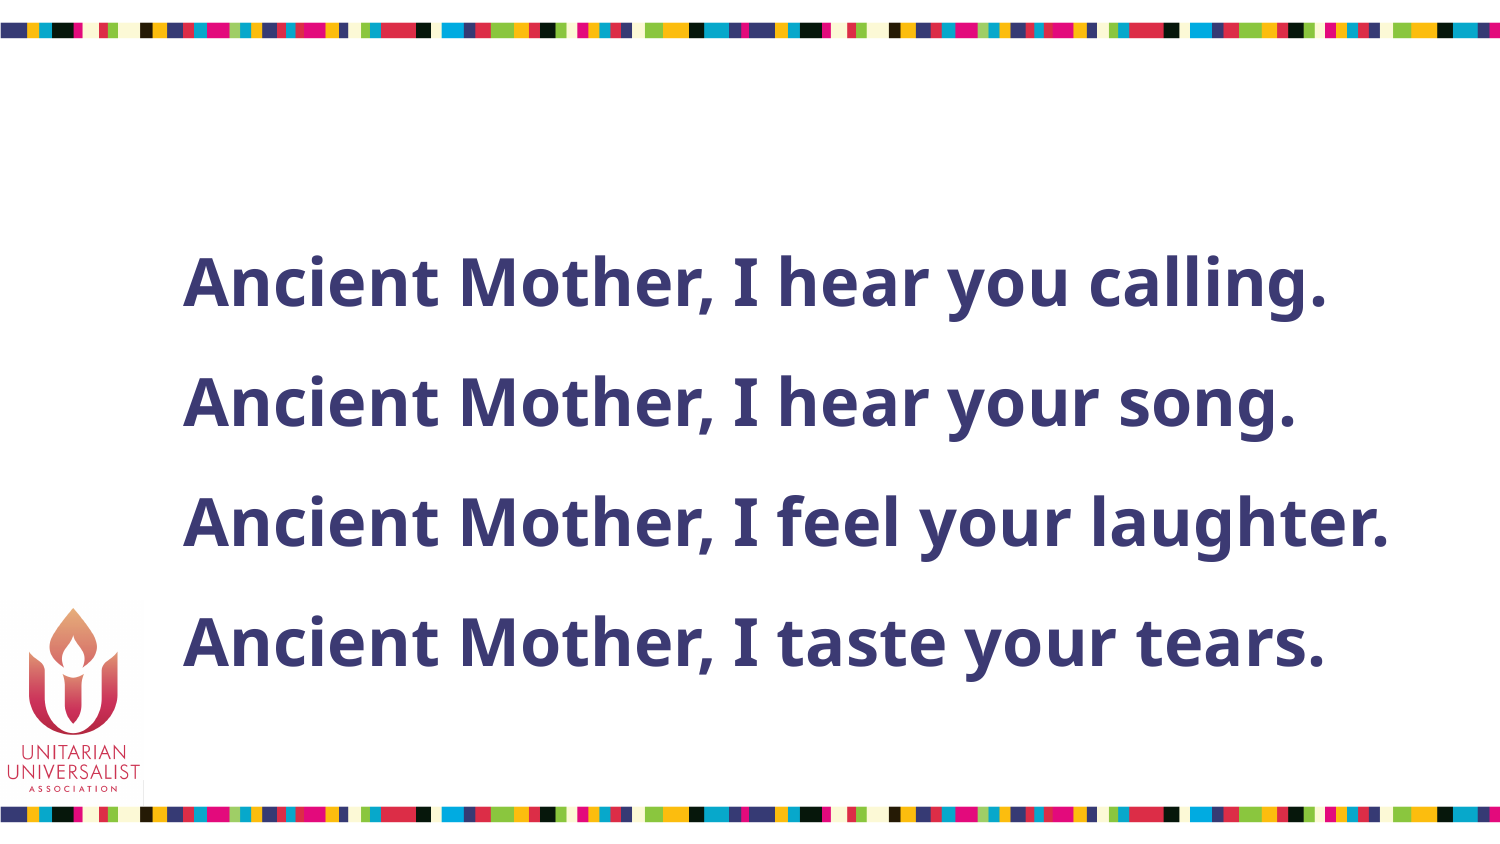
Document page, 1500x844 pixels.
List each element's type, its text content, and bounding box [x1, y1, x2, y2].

picture [0, 22, 1500, 40]
text_box Ancient Mother, I hear you calling. Ancient Mother, I hear your song. Ancient Mother, I feel your laughter. Ancient Mother, I taste your tears. [168, 184, 1421, 695]
picture [0, 600, 1500, 824]
